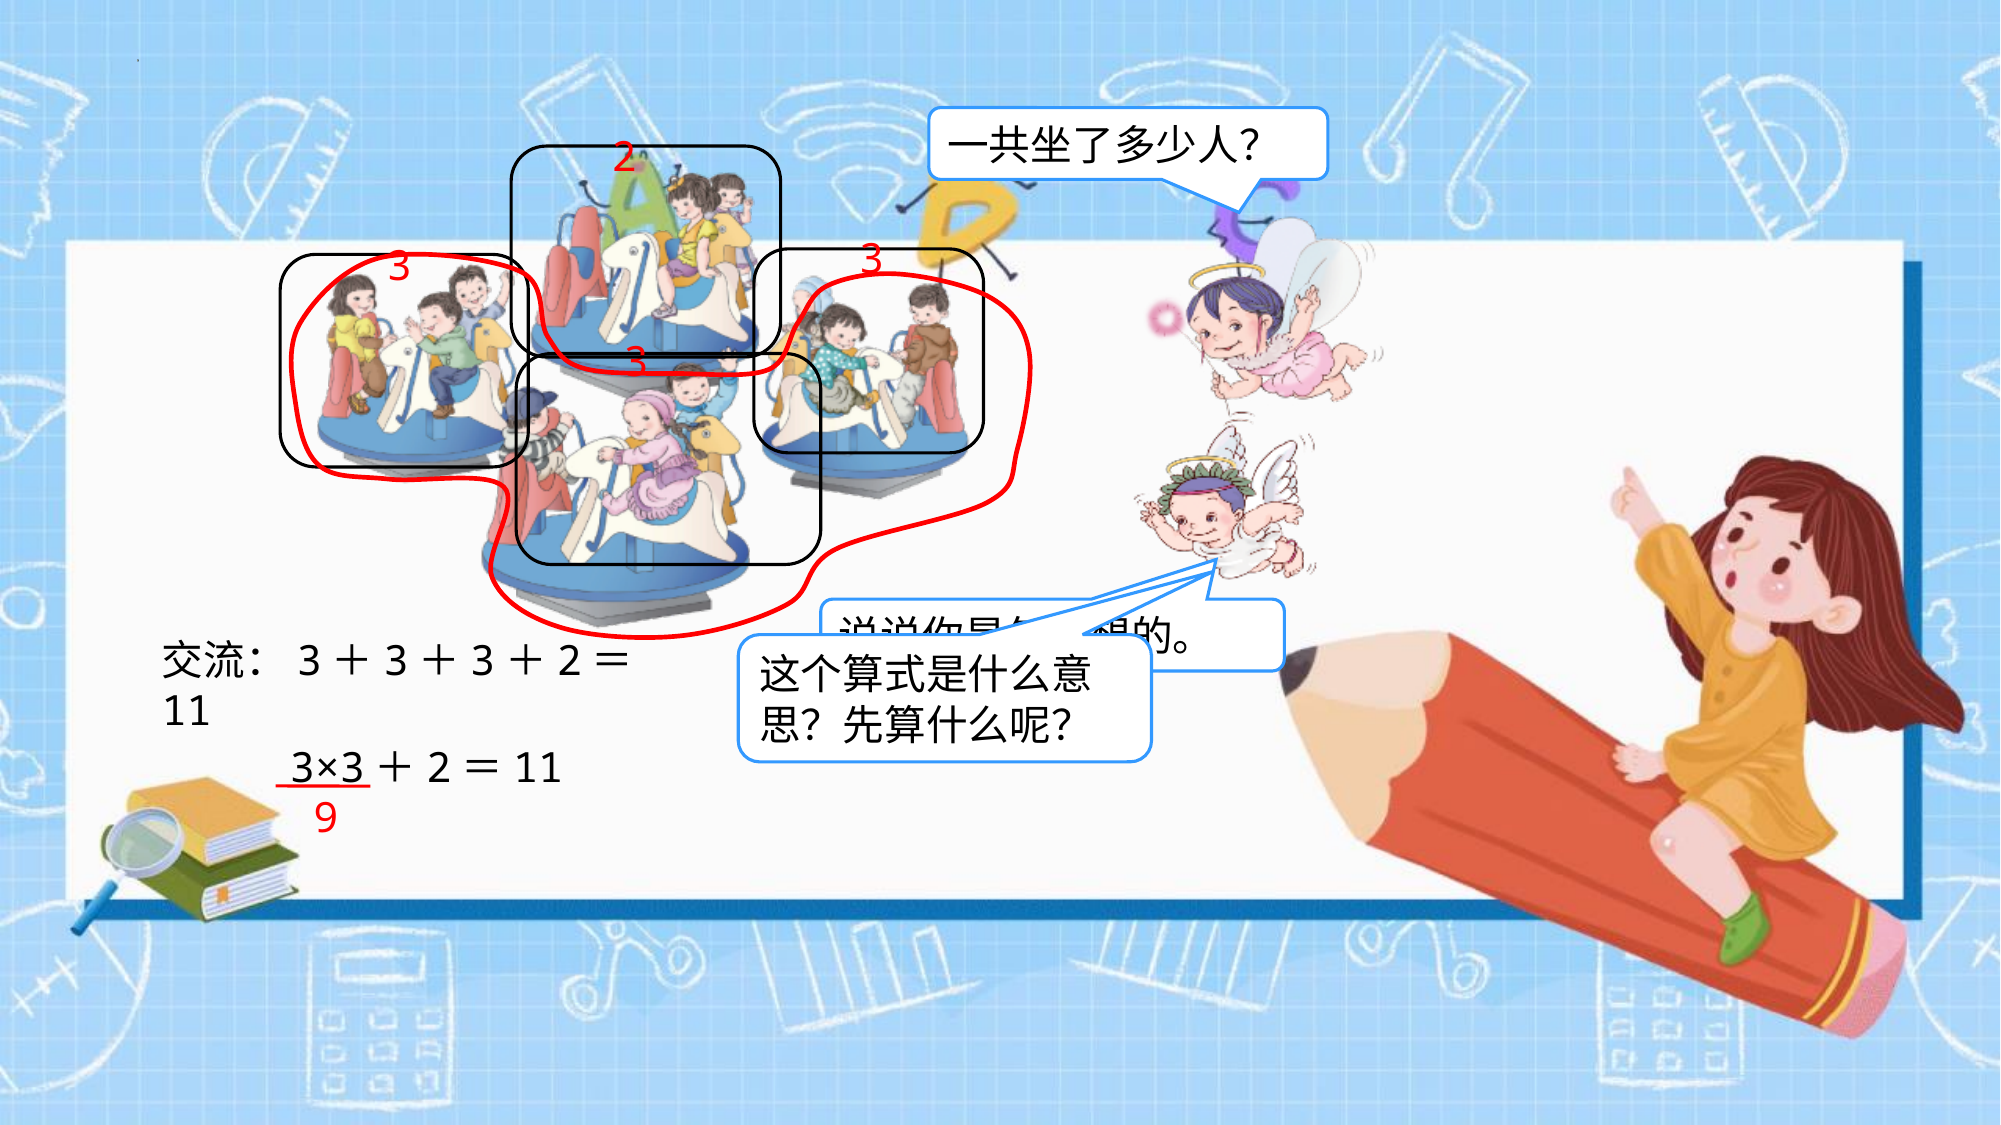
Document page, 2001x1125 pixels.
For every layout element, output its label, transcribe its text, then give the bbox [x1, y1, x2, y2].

text_box 3×3＋2＝11 [274, 733, 584, 799]
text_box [275, 783, 371, 849]
text_box 说说你是怎样想的。 [1086, 584, 1285, 671]
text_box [511, 121, 781, 357]
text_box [928, 107, 1390, 422]
picture [0, 0, 2001, 1125]
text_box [516, 357, 821, 565]
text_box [280, 231, 516, 467]
text_box 交流：3＋3＋3＋2＝11 [146, 625, 656, 741]
text_box 说说你是怎样想的。 [1021, 584, 1163, 623]
text_box 这个算式是什么意思？先算什么呢？ [738, 584, 1188, 762]
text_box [753, 224, 984, 453]
